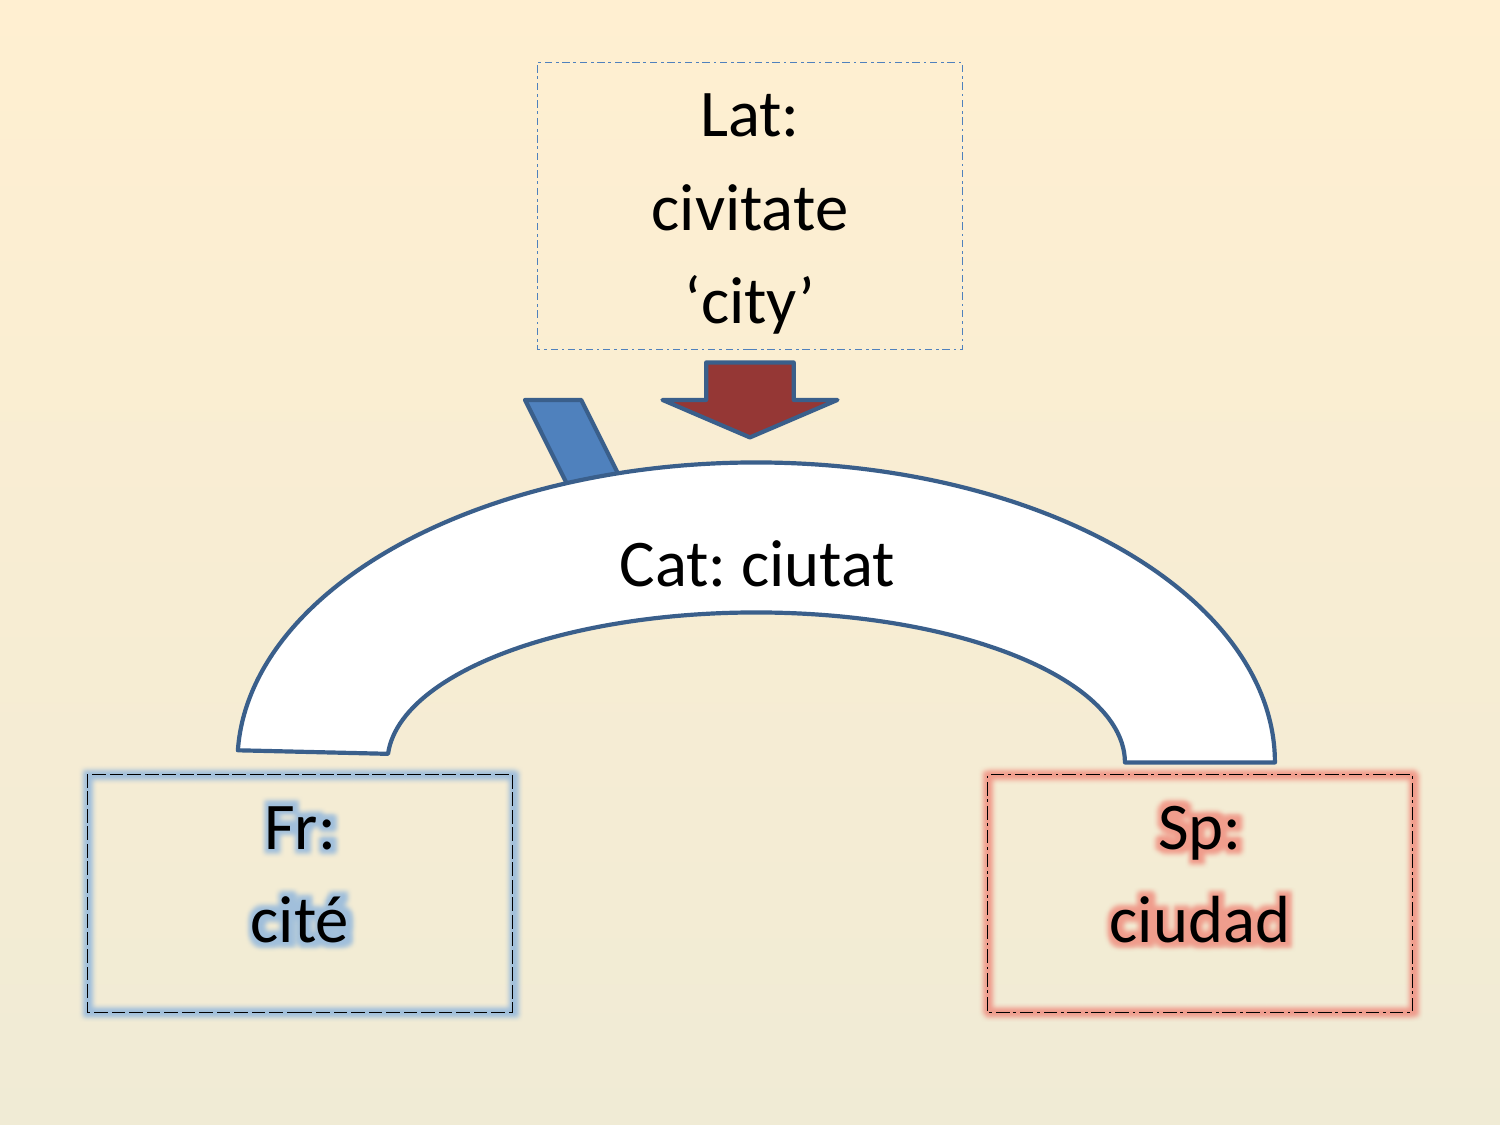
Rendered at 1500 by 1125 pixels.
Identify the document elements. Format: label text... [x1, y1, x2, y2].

text_box [660, 360, 840, 440]
text_box [235, 460, 1278, 765]
text_box Sp: ciudad [987, 774, 1413, 1013]
text_box Lat: civitate ‘city’ [537, 62, 963, 350]
text_box Fr: cité [87, 774, 513, 1013]
text_box [523, 397, 619, 481]
text_box Cat: ciutat [500, 512, 1000, 608]
